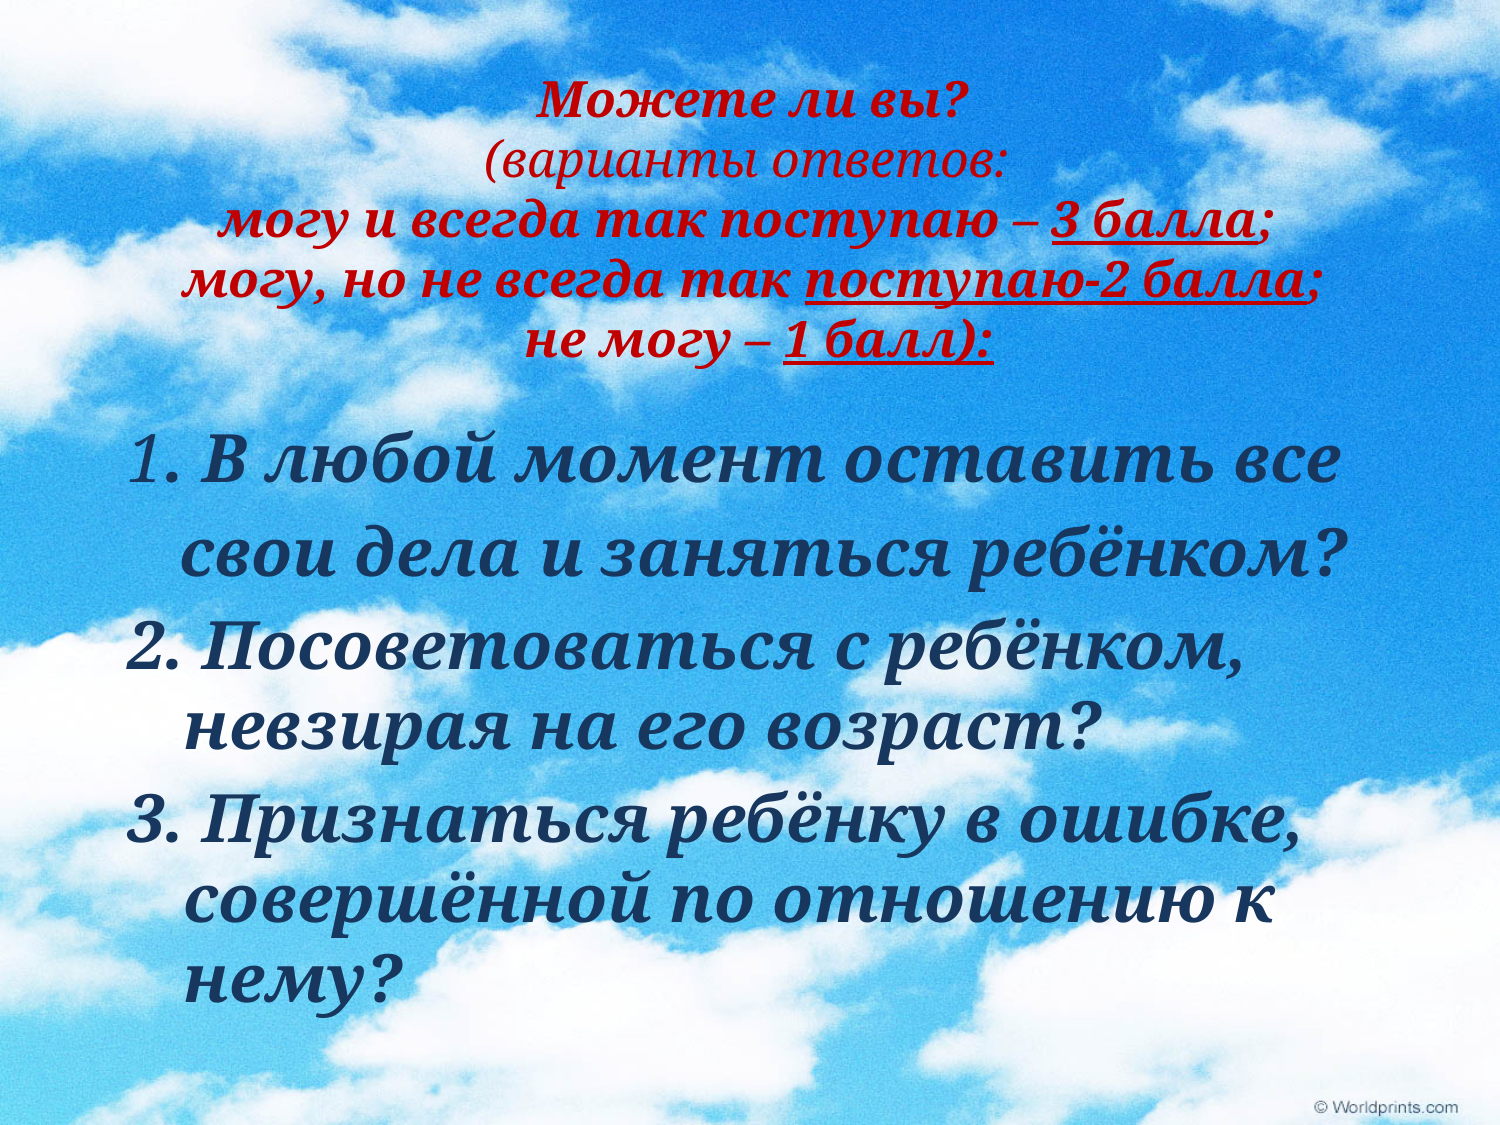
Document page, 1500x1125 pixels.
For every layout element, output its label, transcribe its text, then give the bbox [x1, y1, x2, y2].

title Можете ли вы? (варианты ответов: могу и всегда так поступаю – 3 балла; могу, но не всегда так поступаю-2 балла; не могу – 1 балл): [76, 49, 1430, 386]
list 1. В любой момент оставить все свои дела и заняться ребёнком? 2. Посоветоваться с ребёнком, невзирая на его возраст? 3. Признаться ребёнку в ошибке, совершённой по отношению к нему? [112, 408, 1388, 1000]
picture [0, 0, 1500, 1125]
